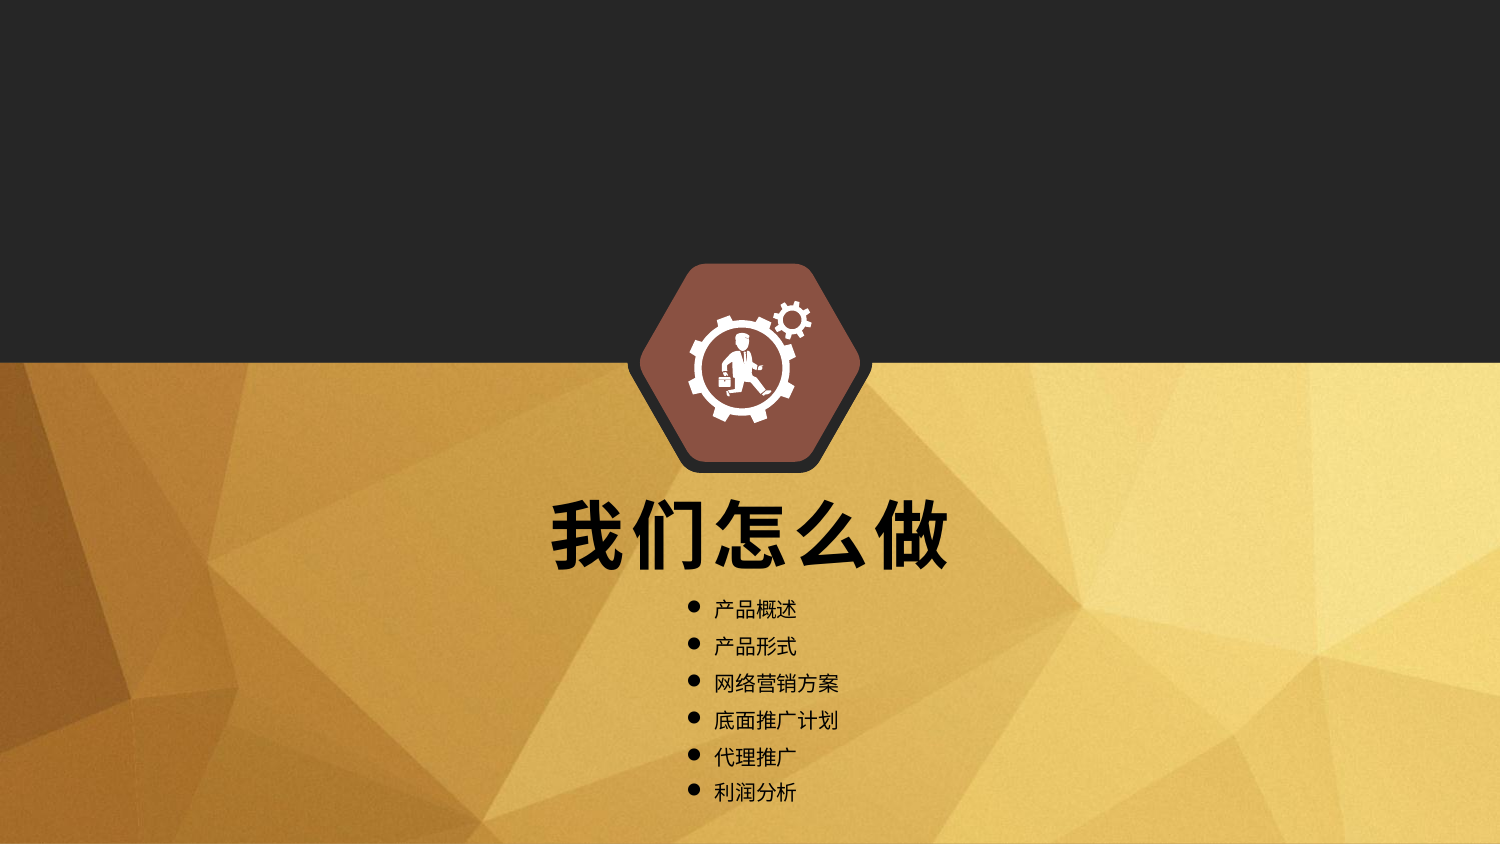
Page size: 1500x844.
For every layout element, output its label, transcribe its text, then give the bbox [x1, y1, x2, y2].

text_box 底面推广计划 [686, 707, 878, 733]
text_box 代理推广 [686, 744, 878, 770]
text_box [0, 360, 1500, 844]
text_box 利润分析 [686, 780, 878, 806]
text_box [688, 300, 812, 424]
text_box 产品形式 [686, 633, 878, 659]
text_box 产品概述 [686, 597, 878, 623]
text_box 我们怎么做 [467, 482, 1033, 585]
text_box [639, 263, 860, 462]
text_box 网络营销方案 [686, 670, 878, 696]
